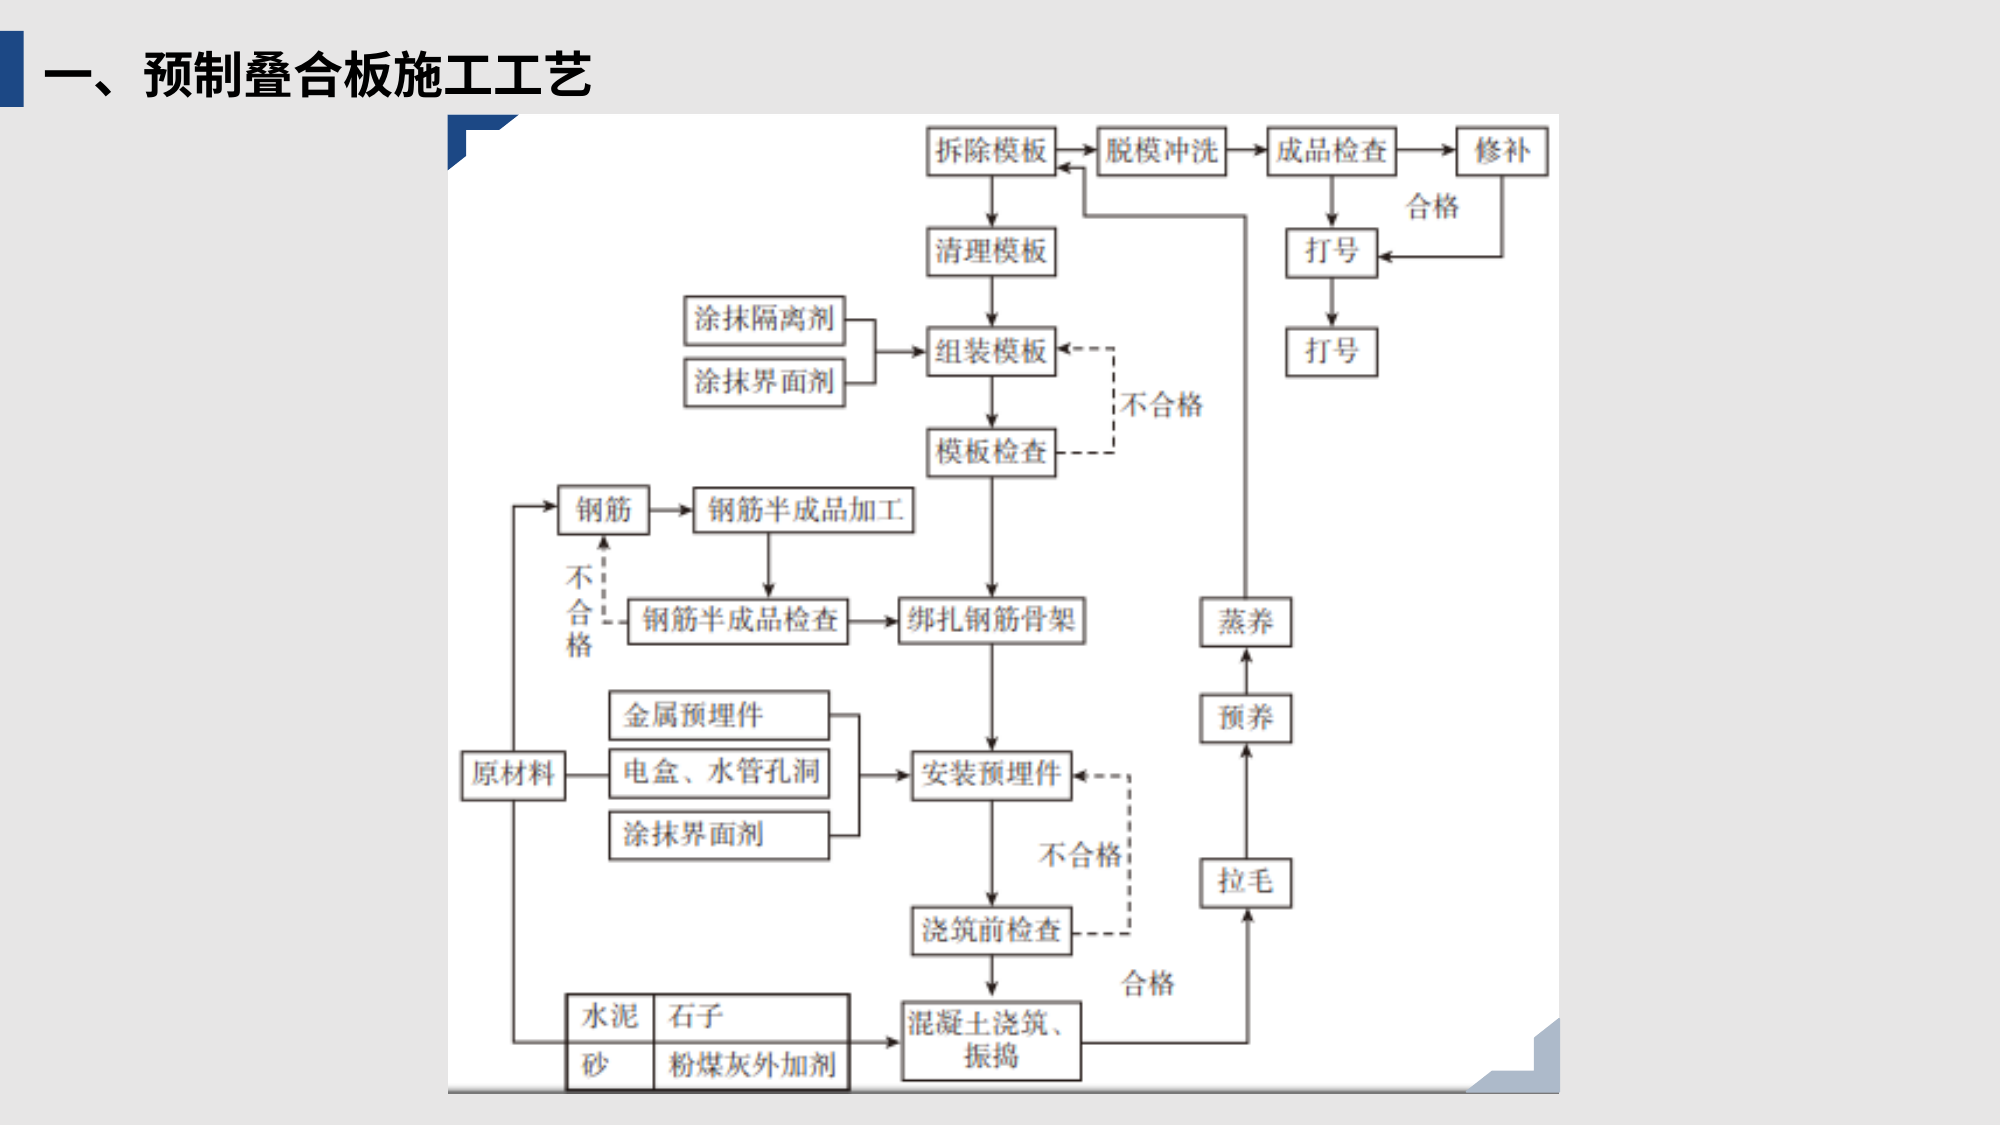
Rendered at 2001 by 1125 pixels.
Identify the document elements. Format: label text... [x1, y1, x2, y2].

text_box 一、预制叠合板施工工艺 [28, 36, 981, 111]
picture [448, 114, 1559, 1094]
text_box [0, 30, 24, 107]
